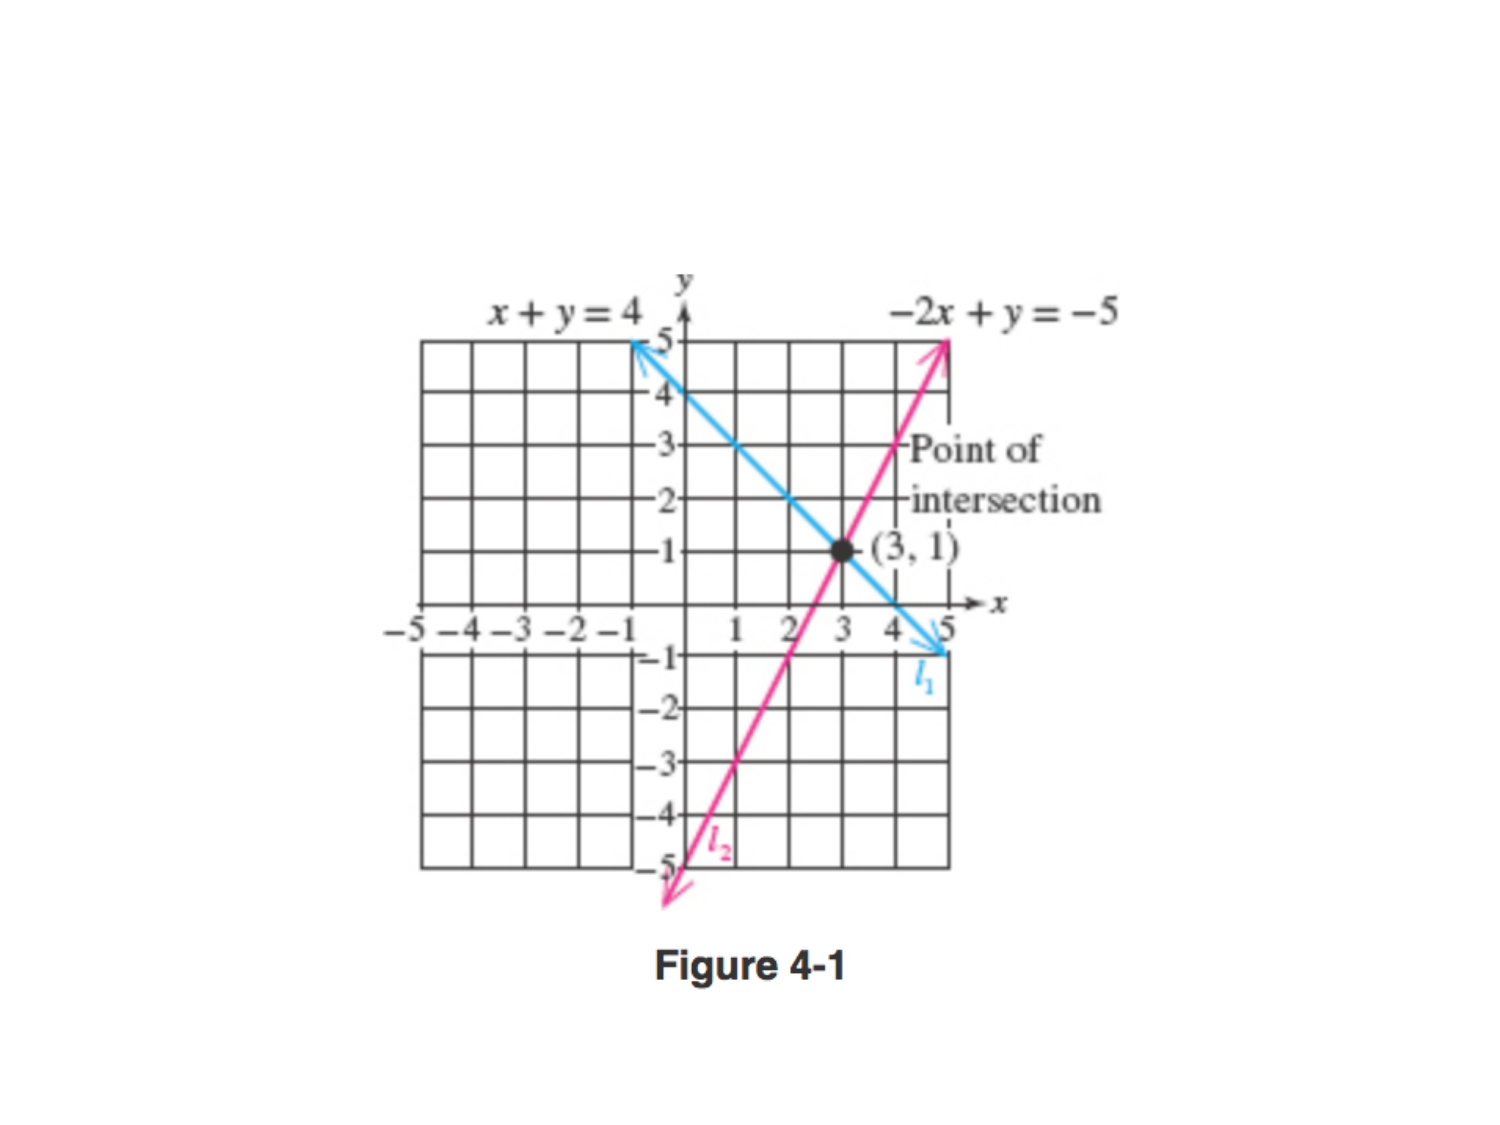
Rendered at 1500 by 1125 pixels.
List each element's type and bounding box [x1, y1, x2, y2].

list [74, 262, 1426, 1006]
